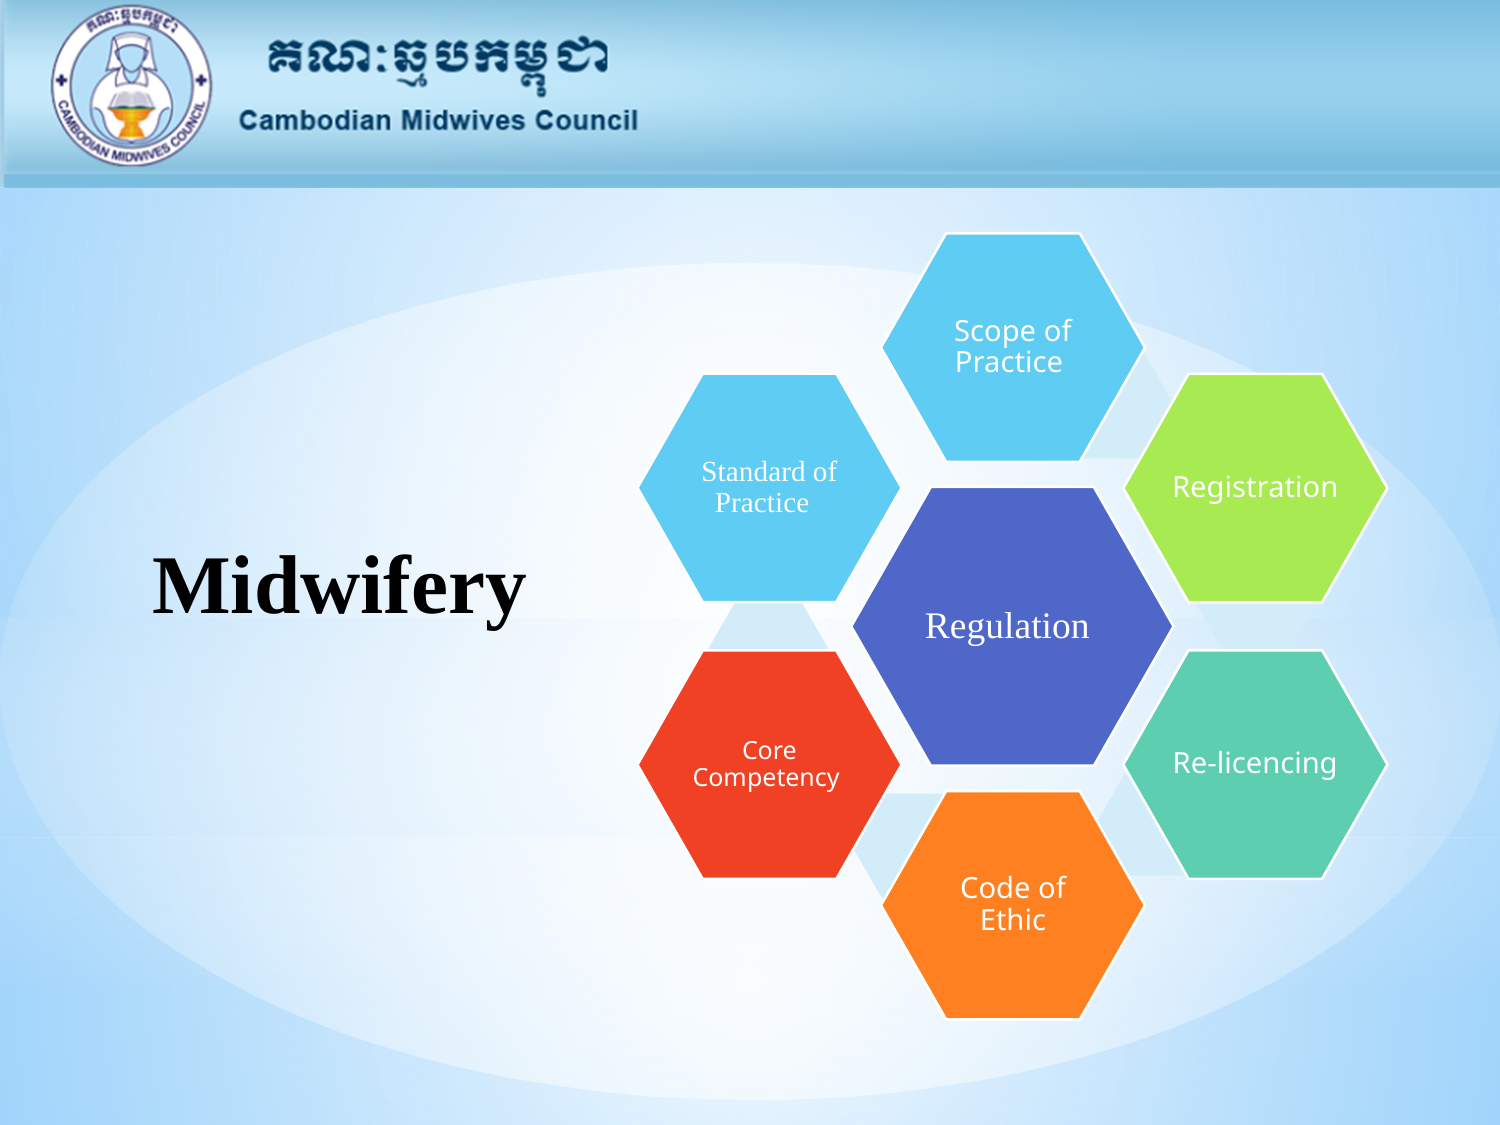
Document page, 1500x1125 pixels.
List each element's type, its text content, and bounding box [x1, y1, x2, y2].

picture [0, 0, 1500, 188]
title Midwifery [2, 525, 631, 638]
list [637, 224, 1388, 1029]
